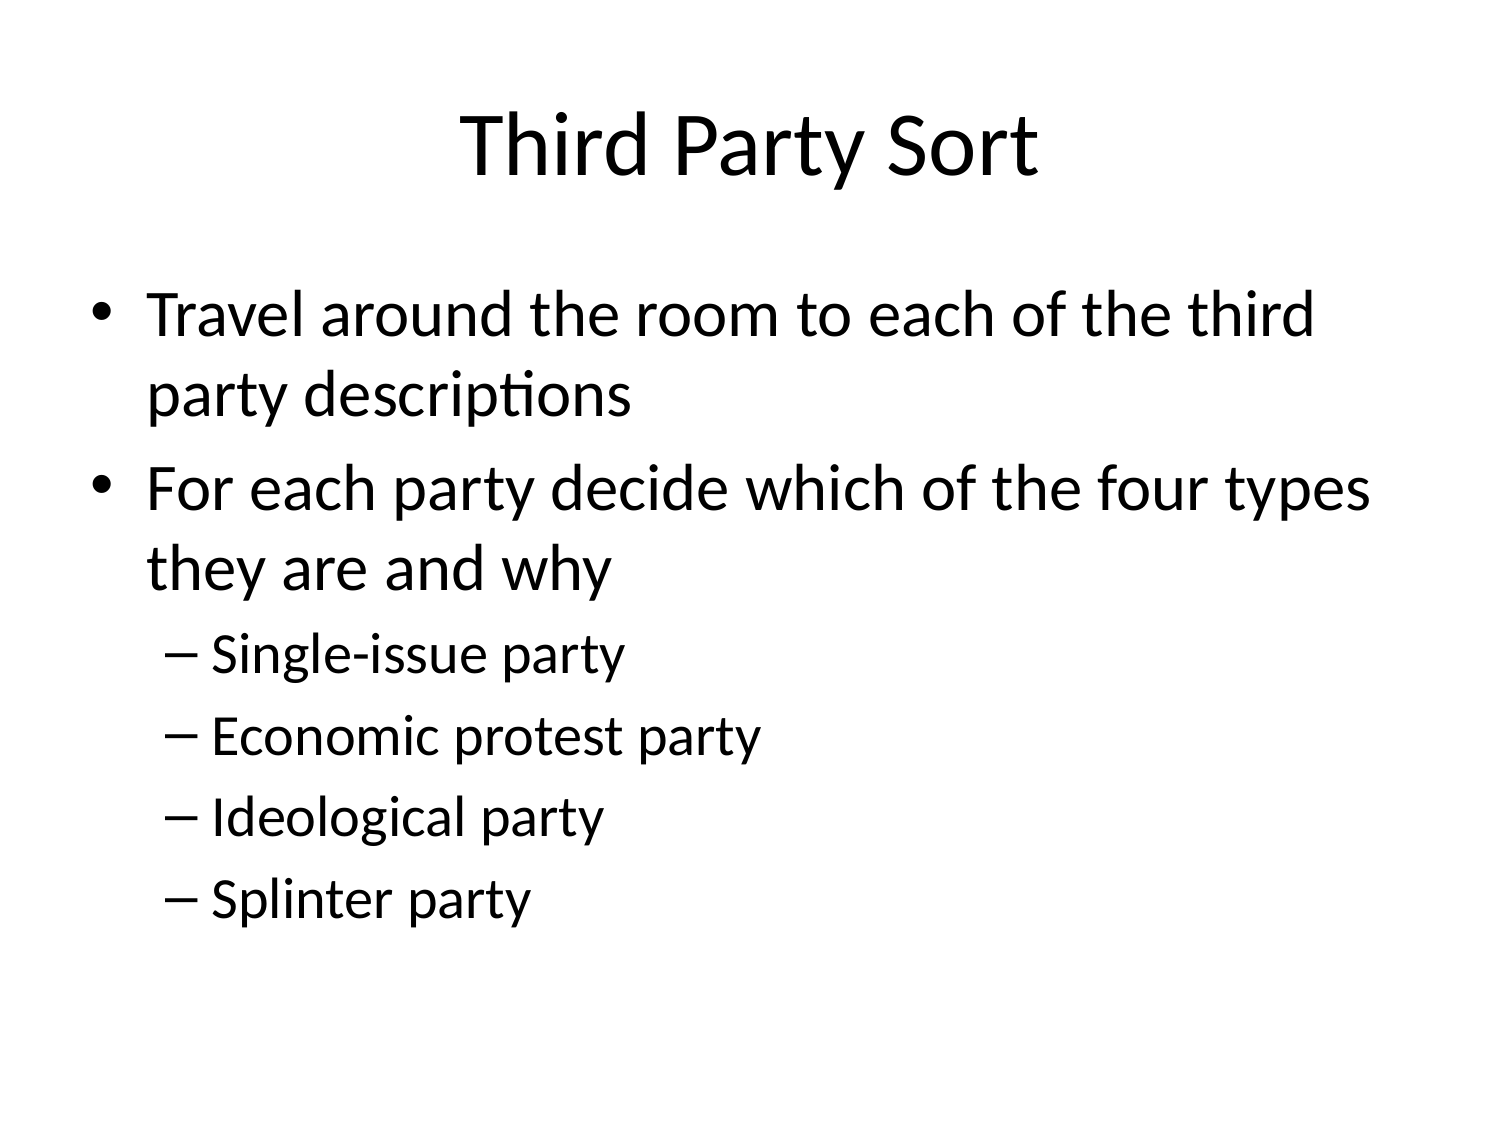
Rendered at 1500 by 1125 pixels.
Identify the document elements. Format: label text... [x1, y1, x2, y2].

list Travel around the room to each of the third party descriptions For each party decide which of the four types they are and why Single-issue party Economic protest party Ideological party Splinter party [75, 262, 1425, 1005]
title Third Party Sort [75, 45, 1425, 233]
